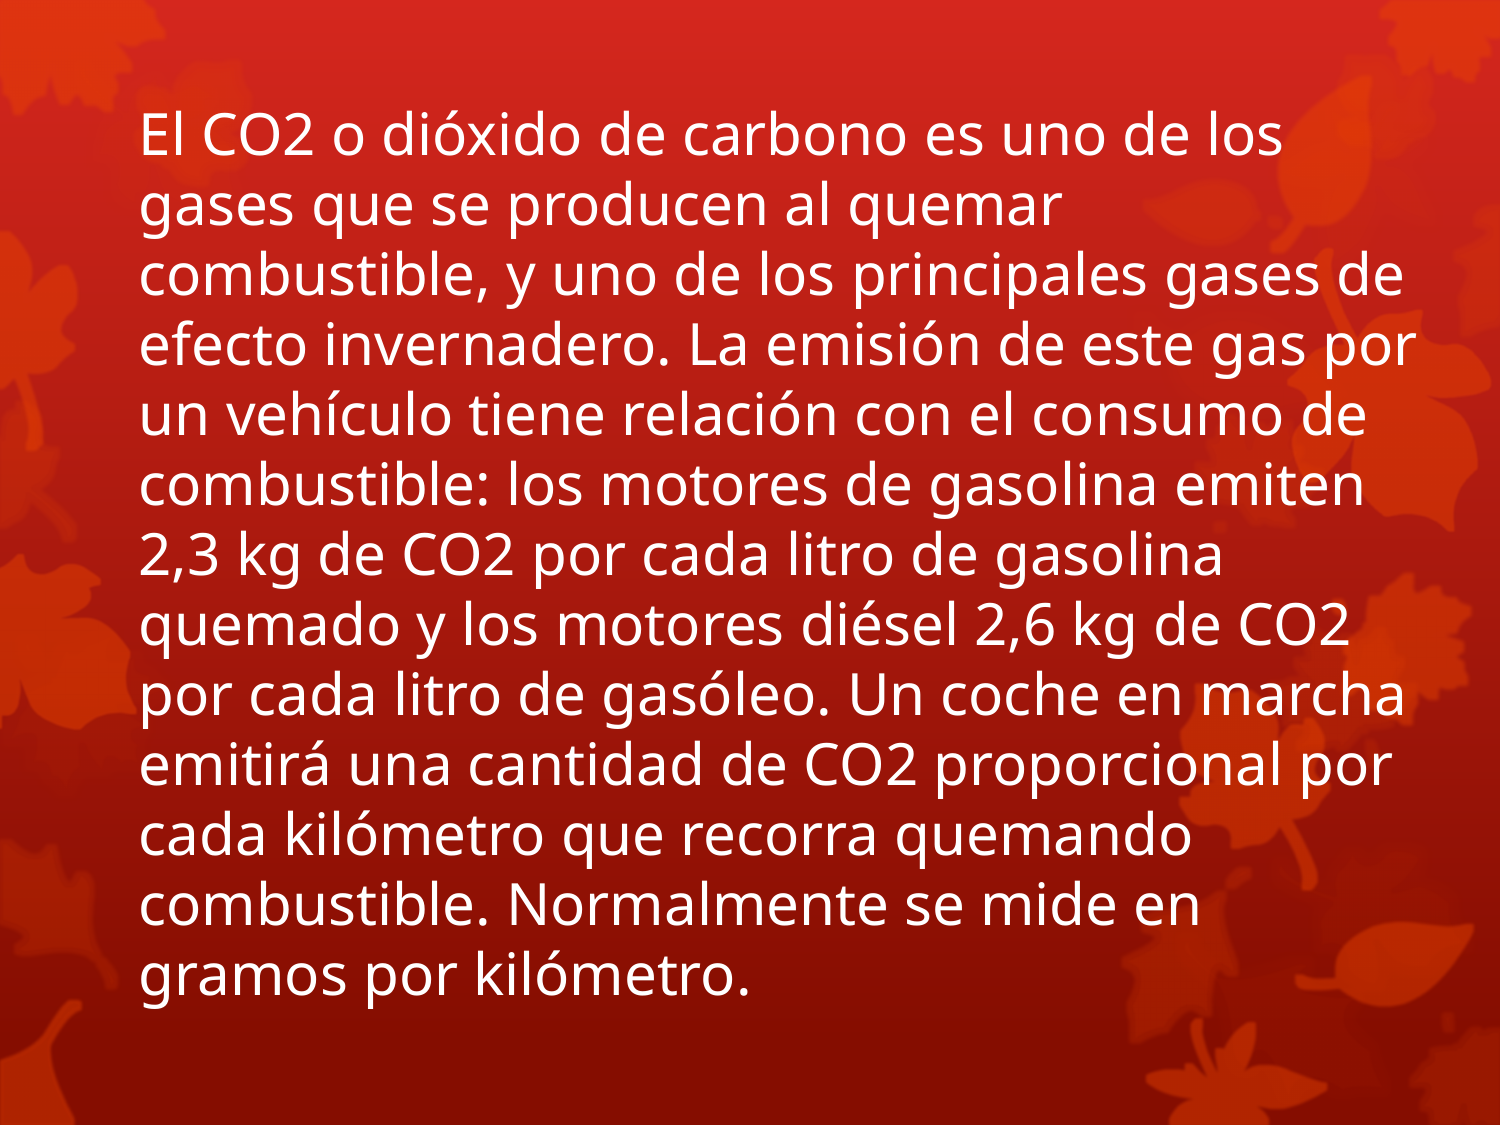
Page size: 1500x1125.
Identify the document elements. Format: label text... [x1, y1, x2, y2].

text_box El CO2 o dióxido de carbono es uno de los gases que se producen al quemar combustible, y uno de los principales gases de efecto invernadero. La emisión de este gas por un vehículo tiene relación con el consumo de combustible: los motores de gasolina emiten 2,3 kg de CO2 por cada litro de gasolina quemado y los motores diésel 2,6 kg de CO2 por cada litro de gasóleo. Un coche en marcha emitirá una cantidad de CO2 proporcional por cada kilómetro que recorra quemando combustible. Normalmente se mide en gramos por kilómetro. [123, 90, 1435, 1015]
